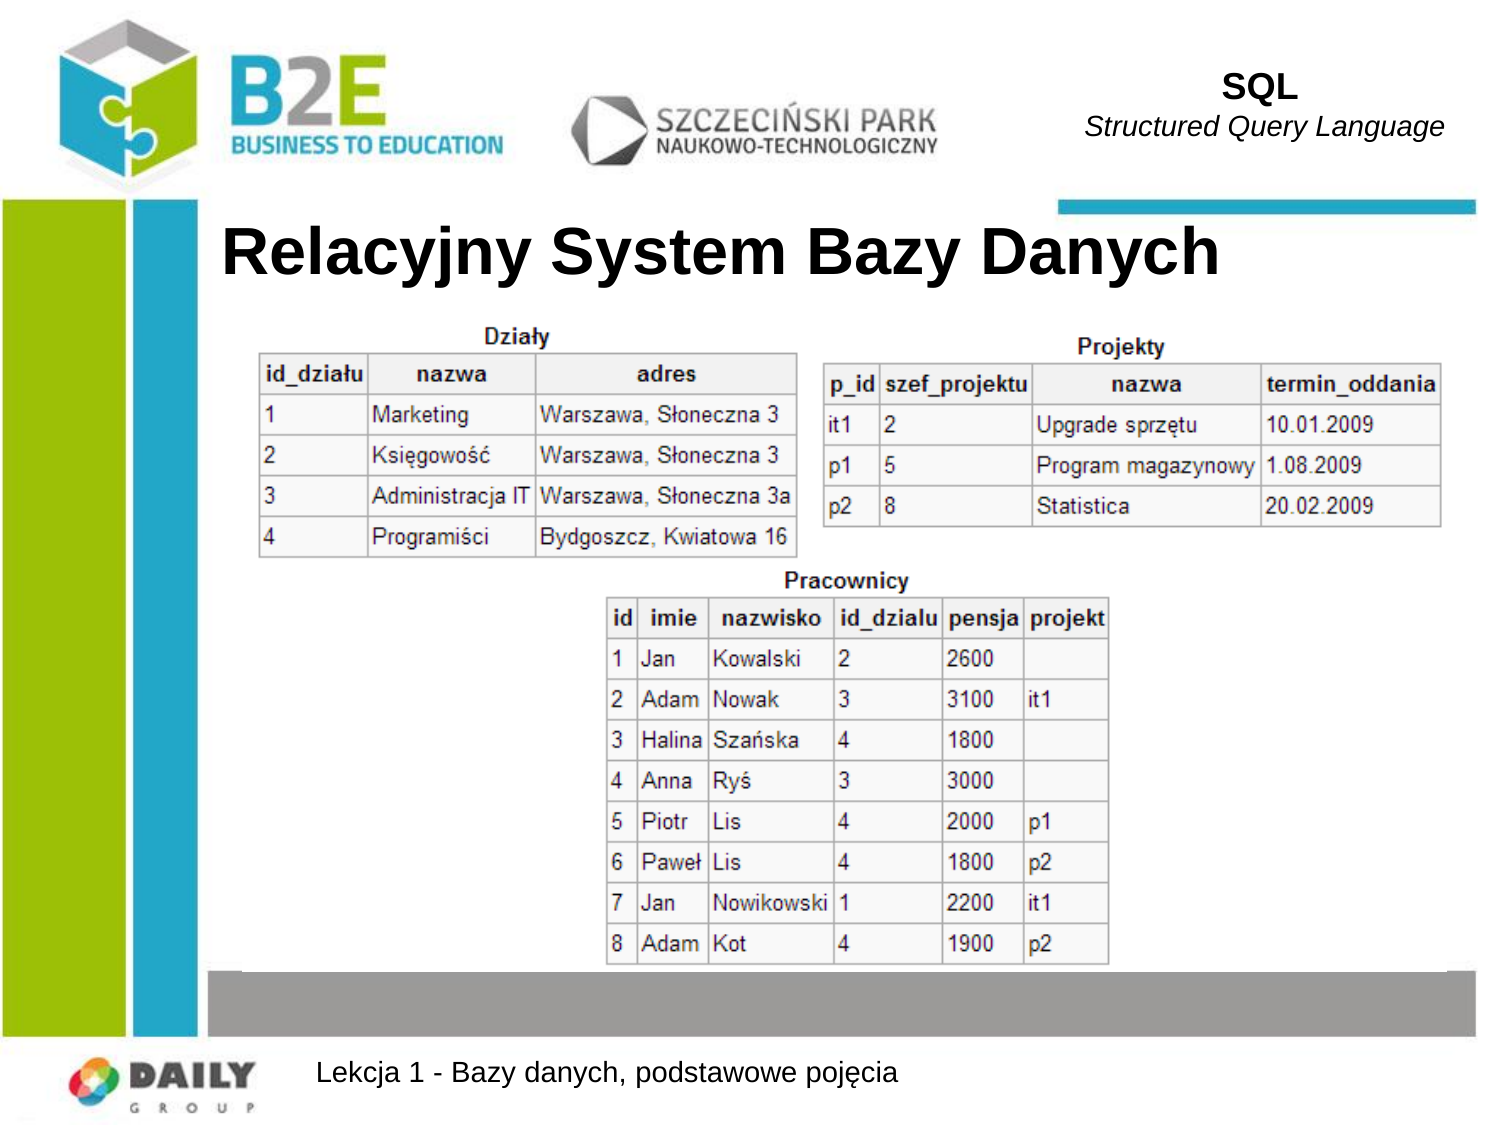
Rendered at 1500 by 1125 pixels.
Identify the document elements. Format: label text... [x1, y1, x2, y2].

text_box Lekcja 1 - Bazy danych, podstawowe pojęcia [301, 1046, 1034, 1096]
picture [0, 0, 1500, 1125]
title Relacyjny System Bazy Danych [206, 174, 1400, 303]
text_box SQL Structured Query Language [1069, 54, 1461, 150]
